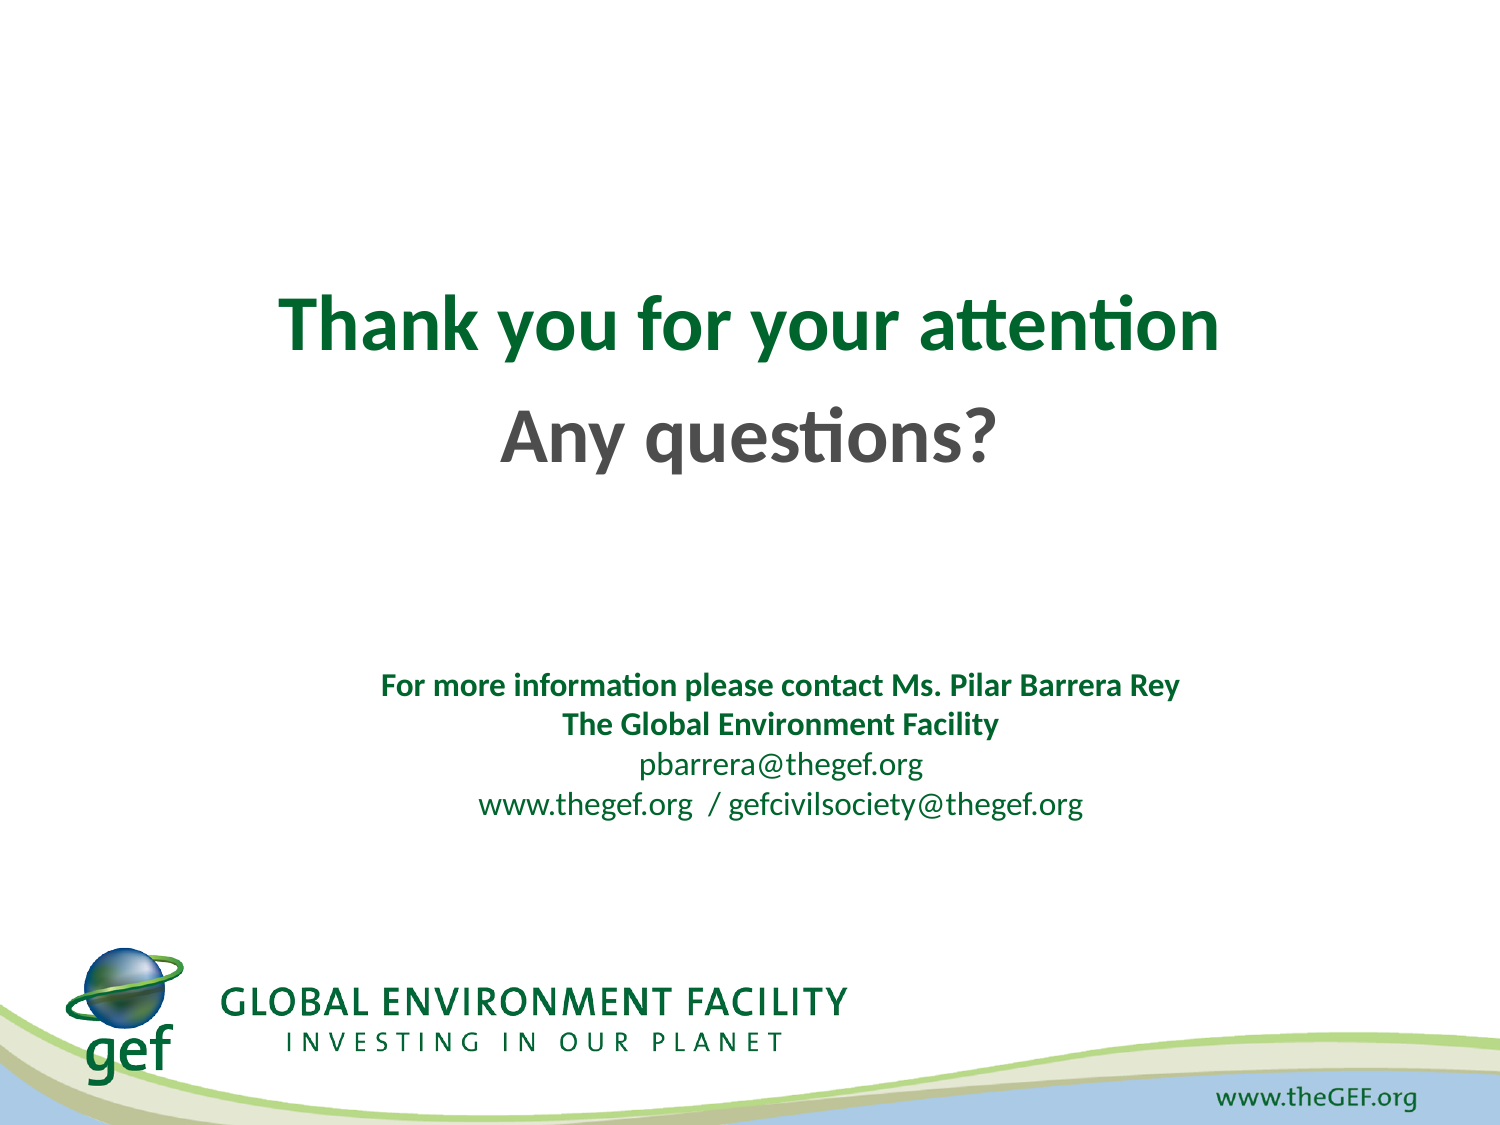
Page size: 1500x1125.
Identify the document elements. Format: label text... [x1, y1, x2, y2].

text_box Any questions? [0, 375, 1500, 488]
text_box For more information please contact Ms. Pilar Barrera Rey The Global Environment Facility pbarrera@thegef.org www.thegef.org / gefcivilsociety@thegef.org [237, 612, 1325, 913]
text_box Thank you for your attention [0, 212, 1500, 325]
picture [0, 920, 1500, 1125]
